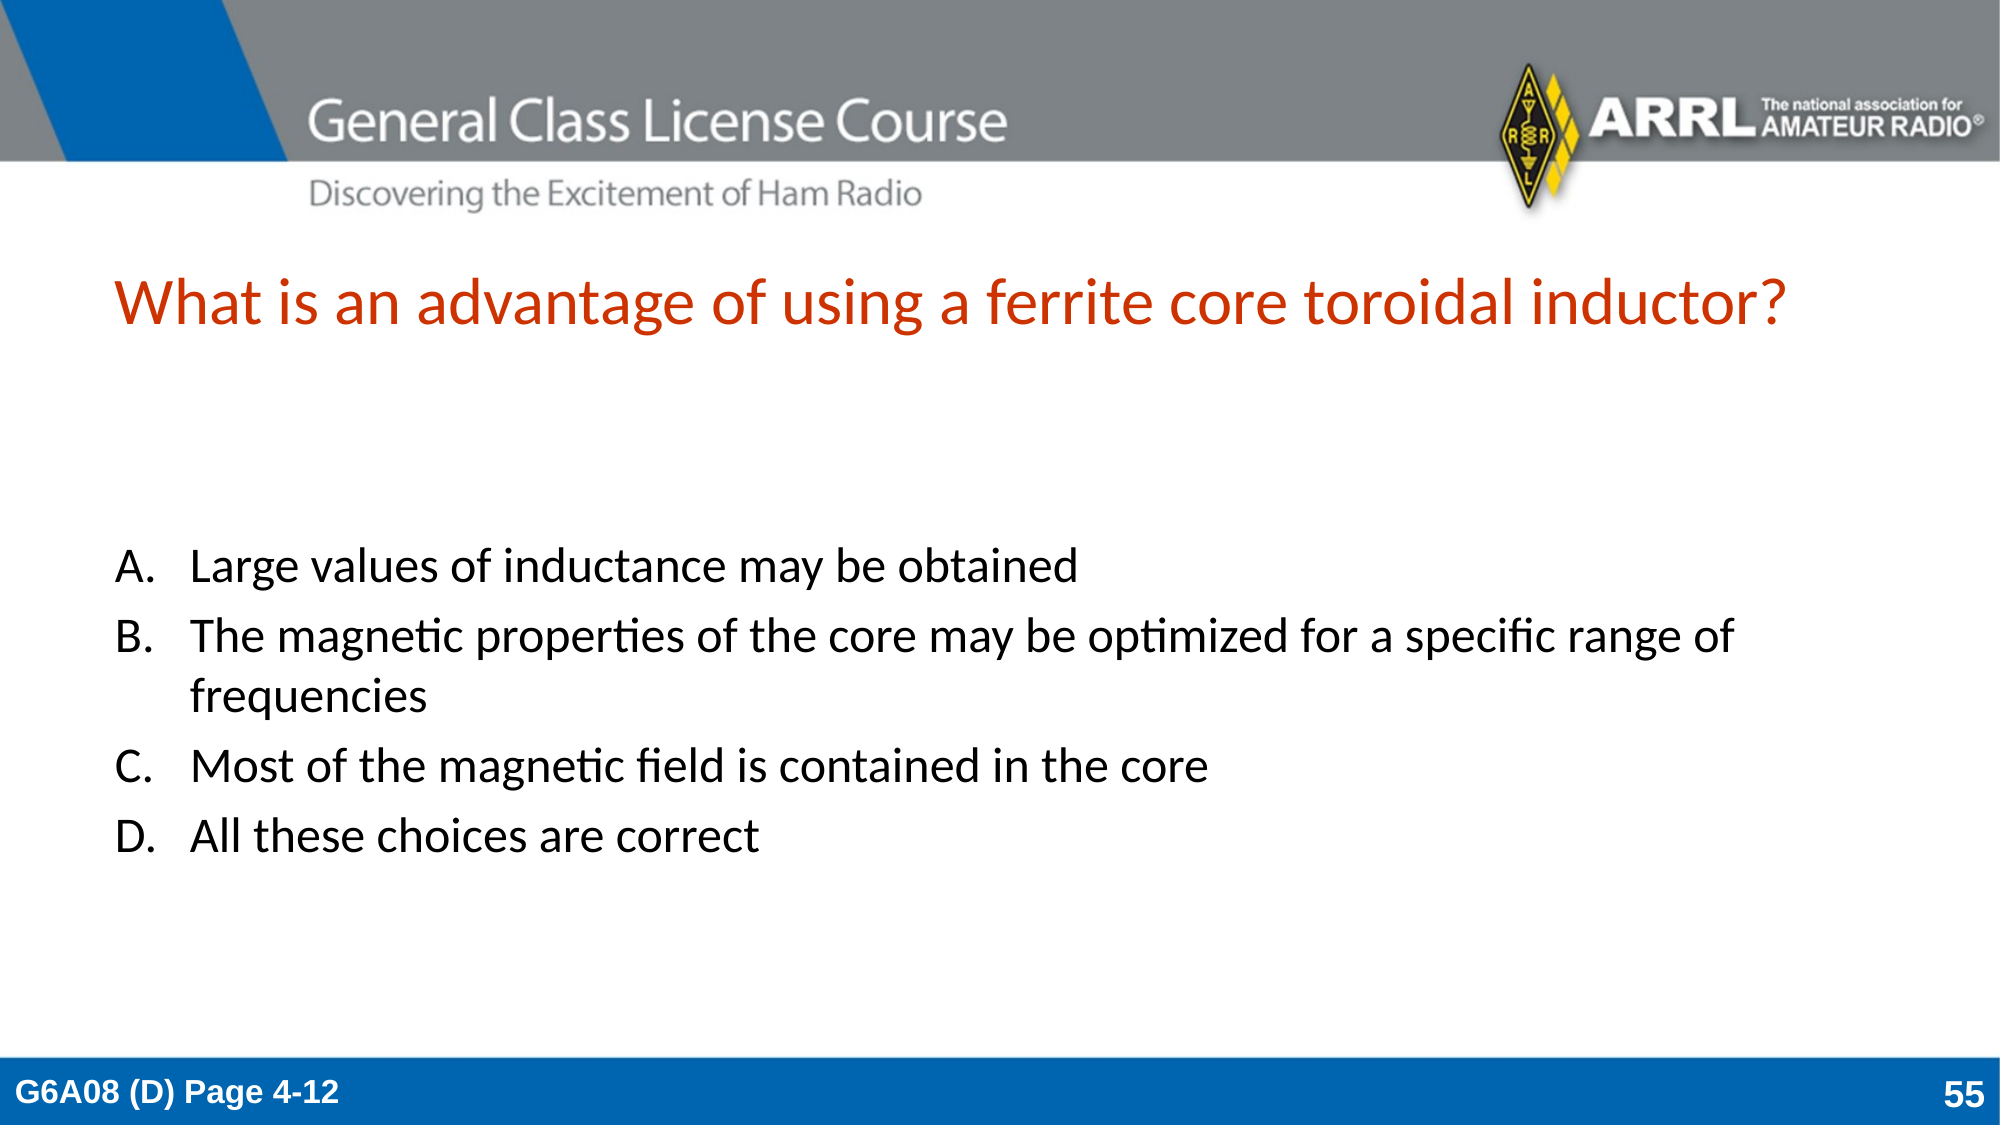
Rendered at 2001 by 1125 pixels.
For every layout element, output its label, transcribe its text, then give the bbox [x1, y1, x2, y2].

picture [0, 0, 2001, 1125]
list Large values of inductance may be obtained The magnetic properties of the core may be optimized for a specific range of frequencies Most of the magnetic field is contained in the core All these choices are correct [99, 525, 1900, 1005]
text_box G6A08 (D) Page 4-12 [0, 1062, 1313, 1118]
title What is an advantage of using a ferrite core toroidal inductor? [99, 249, 1900, 388]
text_box 55 [1875, 1062, 2000, 1123]
